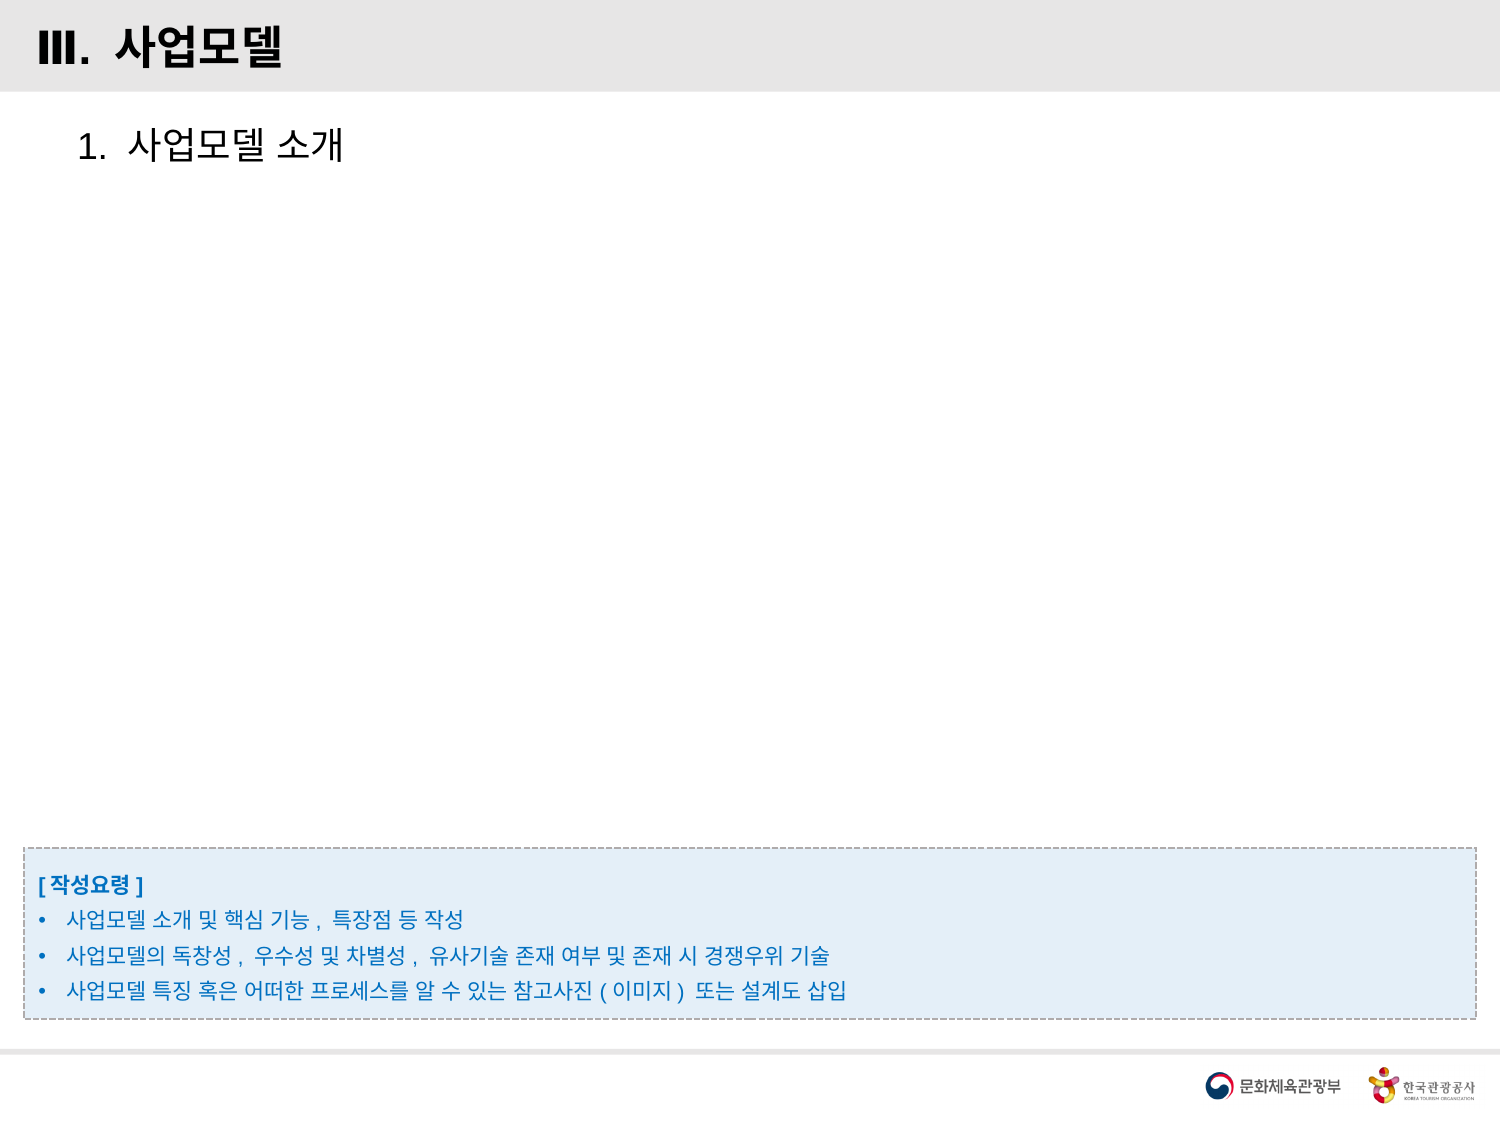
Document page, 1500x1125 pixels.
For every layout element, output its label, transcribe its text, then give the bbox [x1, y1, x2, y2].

picture [1200, 1064, 1486, 1109]
text_box Ⅲ. 사업모델 [0, 0, 1500, 93]
text_box [작성요령] 사업모델 소개 및 핵심 기능, 특장점 등 작성 사업모델의 독창성, 우수성 및 차별성, 유사기술 존재 여부 및 존재 시 경쟁우위 기술 사업모델 특징 혹은 어떠한 프로세스를 알 수 있는 참고사진(이미지) 또는 설계도 삽입 [23, 847, 1477, 1020]
text_box 1. 사업모델 소개 [61, 108, 1500, 181]
